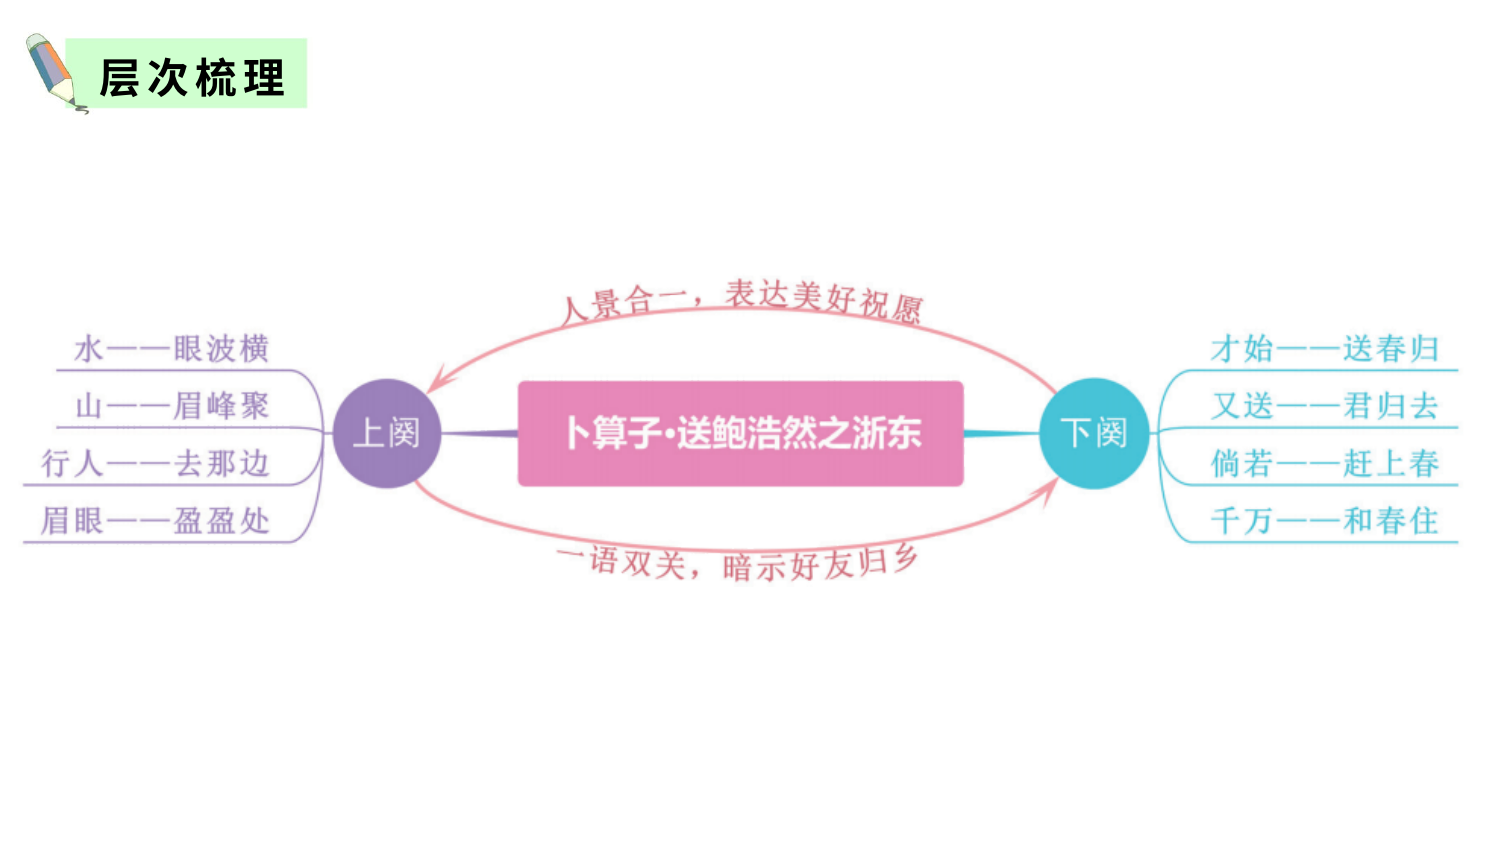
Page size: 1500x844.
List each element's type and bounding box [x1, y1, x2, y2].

picture [17, 20, 325, 124]
picture [11, 256, 1489, 588]
